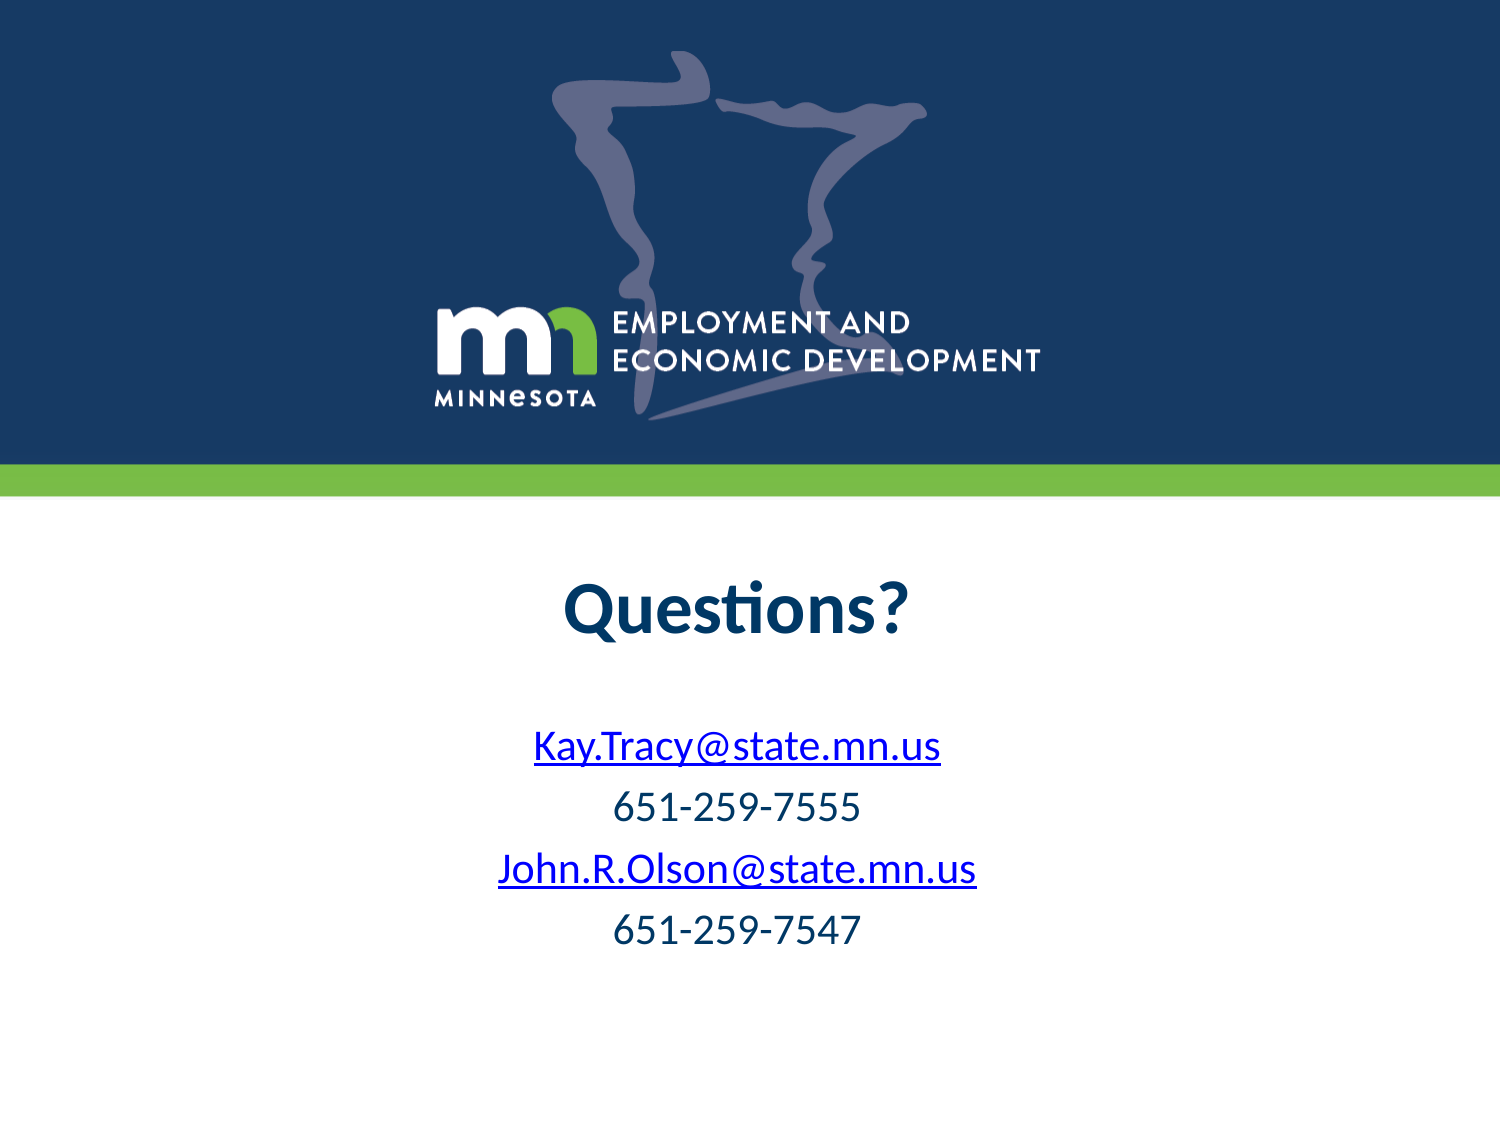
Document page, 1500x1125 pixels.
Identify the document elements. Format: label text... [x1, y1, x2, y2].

subtitle Kay.Tracy@state.mn.us 651-259-7555 John.R.Olson@state.mn.us 651-259-7547 [75, 708, 1400, 963]
title Questions? [75, 537, 1400, 669]
picture [0, 0, 1500, 500]
